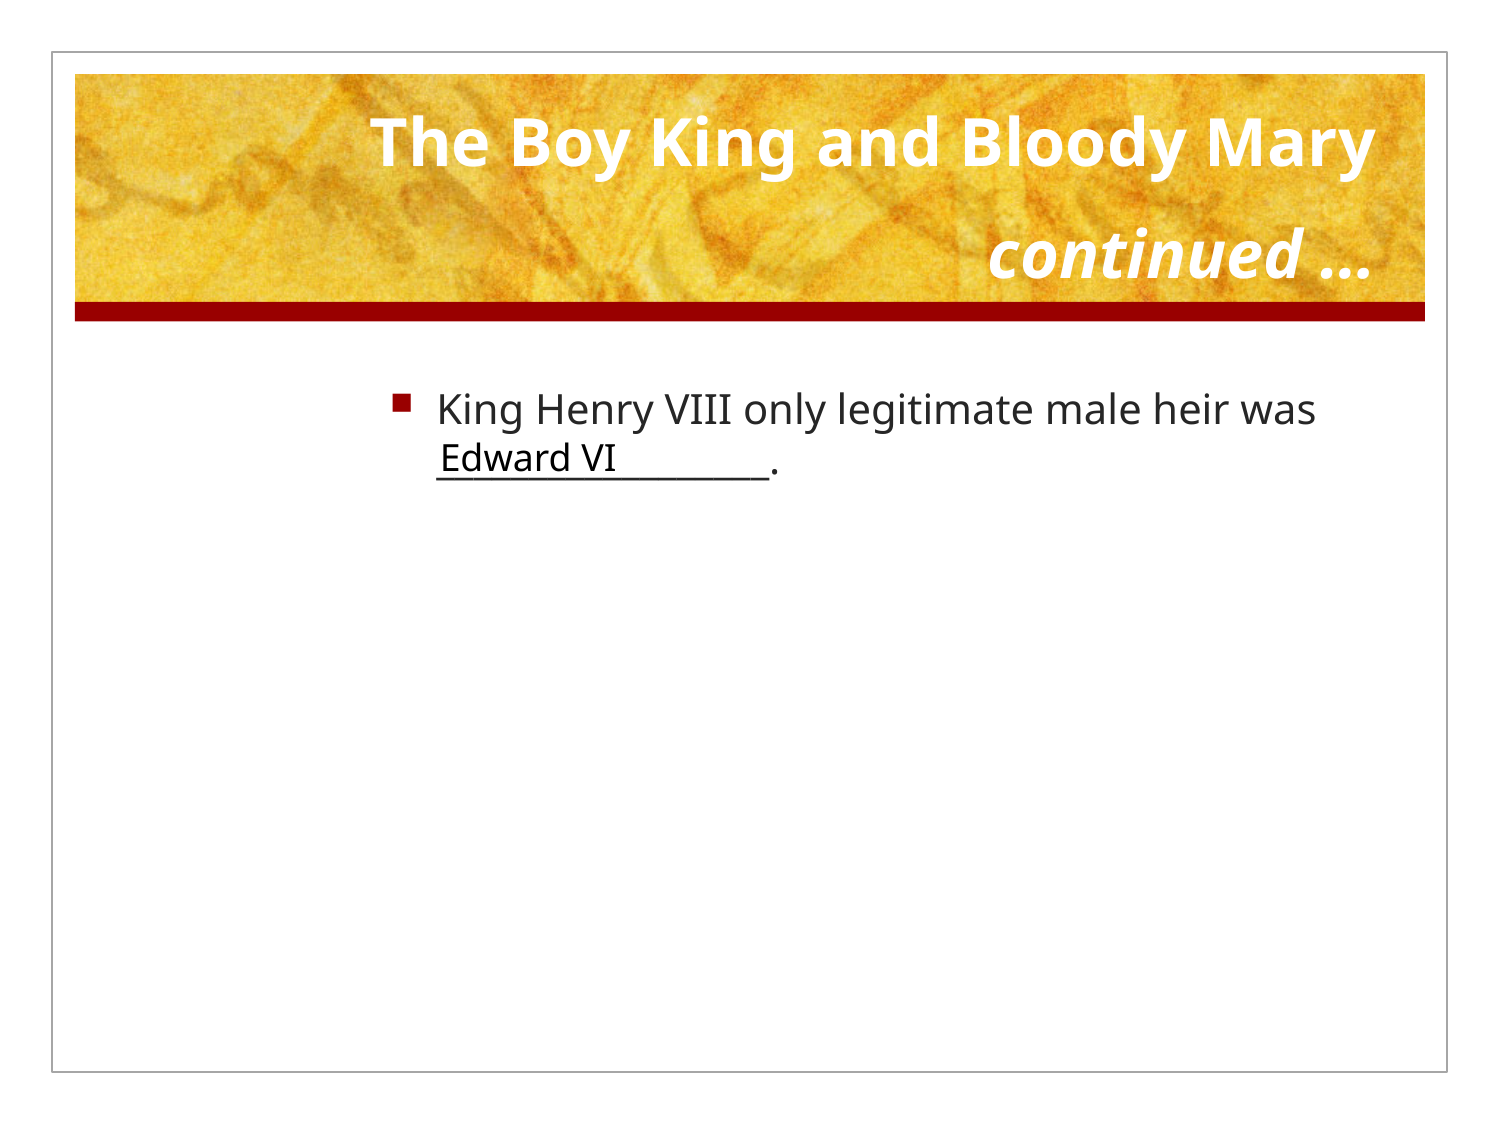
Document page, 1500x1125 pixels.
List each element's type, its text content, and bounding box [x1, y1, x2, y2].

list King Henry VIII only legitimate male heir was __________________. [375, 375, 1392, 1005]
picture [75, 74, 1425, 301]
title The Boy King and Bloody Mary continued … [108, 74, 1392, 292]
text_box Edward VI [424, 426, 863, 487]
